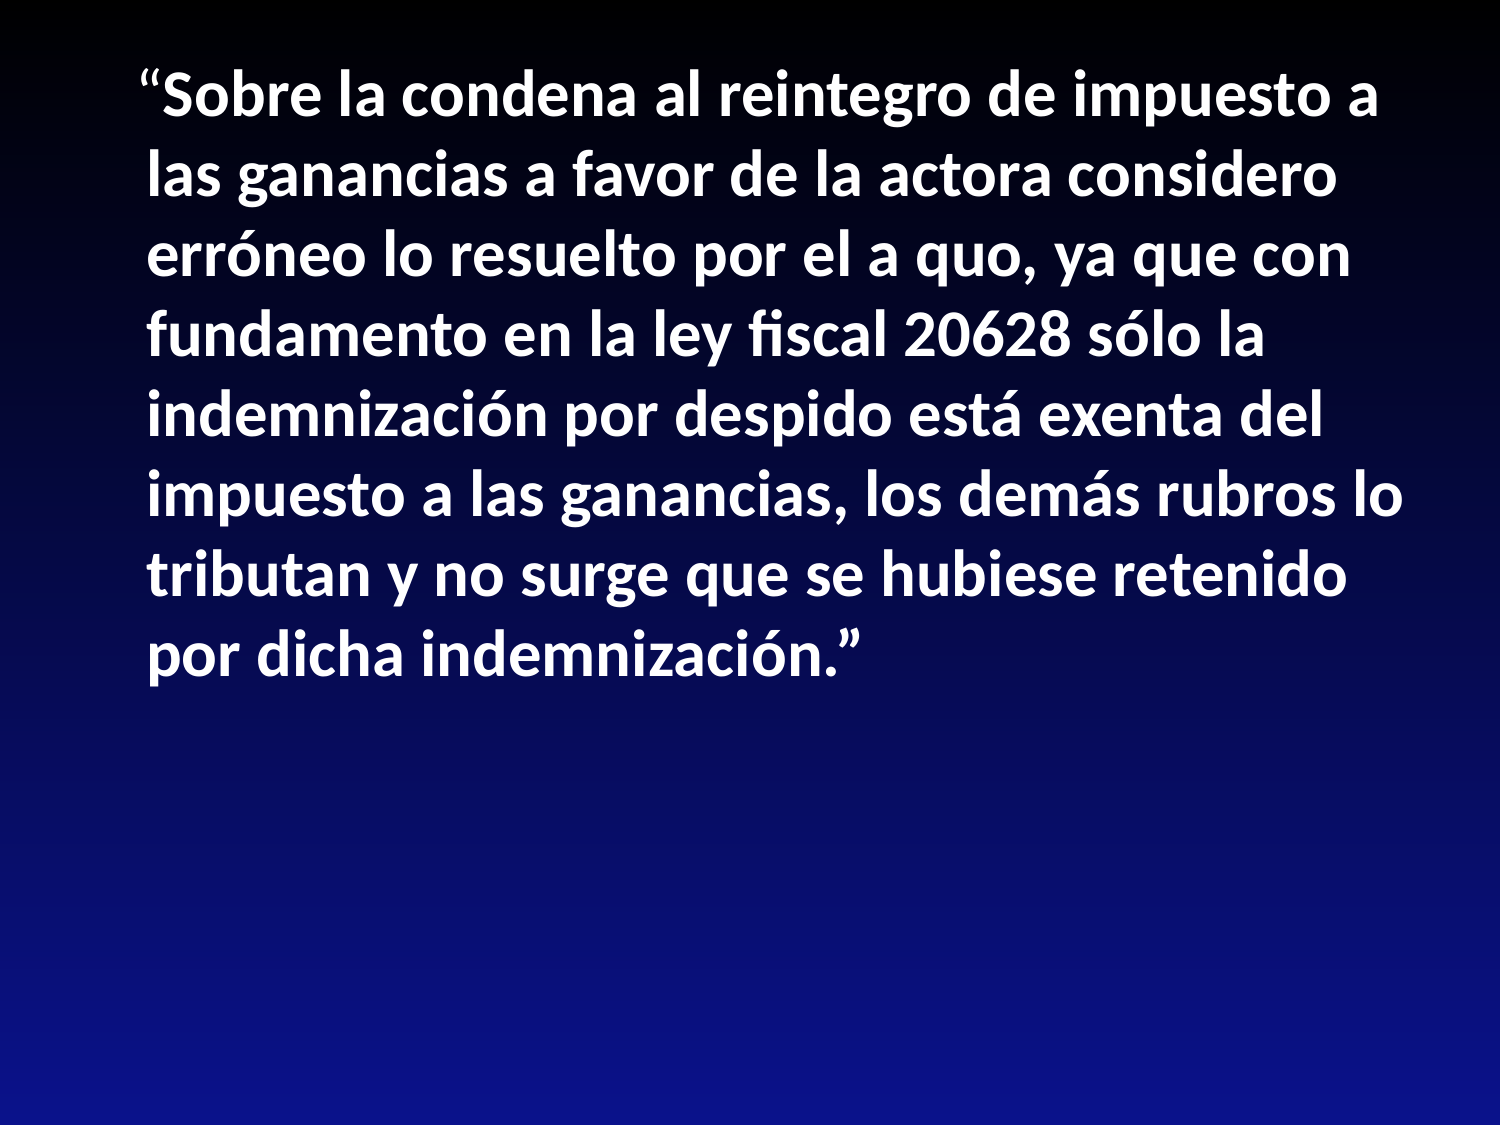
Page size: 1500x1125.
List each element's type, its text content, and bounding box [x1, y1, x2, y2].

list “Sobre la condena al reintegro de impuesto a las ganancias a favor de la actora considero erróneo lo resuelto por el a quo, ya que con fundamento en la ley fiscal 20628 sólo la indemnización por despido está exenta del impuesto a las ganancias, los demás rubros lo tributan y no surge que se hubiese retenido por dicha indemnización.” [74, 42, 1426, 1006]
